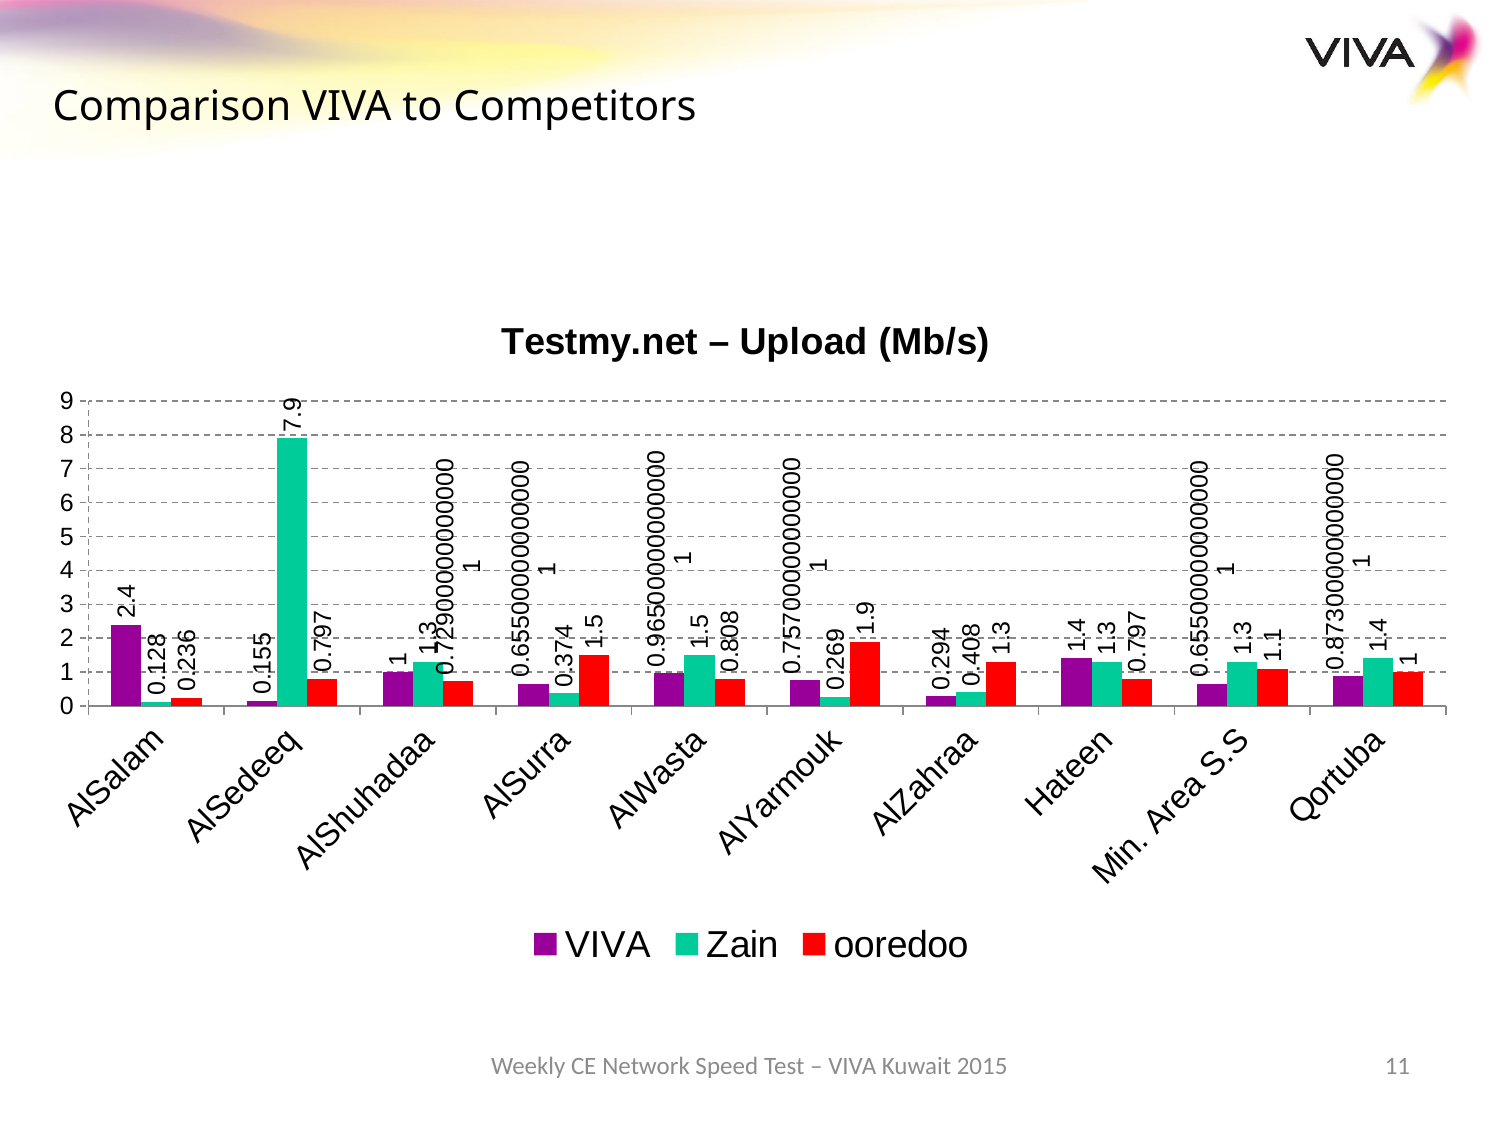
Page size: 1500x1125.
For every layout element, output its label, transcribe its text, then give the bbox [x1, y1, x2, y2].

text_box Weekly CE Network Speed Test – VIVA Kuwait 2015 [205, 1042, 1074, 1103]
picture [1300, 12, 1485, 105]
text_box 11 [1074, 1042, 1425, 1103]
picture [0, 0, 1089, 160]
text_box Comparison VIVA to Competitors [37, 24, 1278, 184]
chart [27, 287, 1476, 974]
